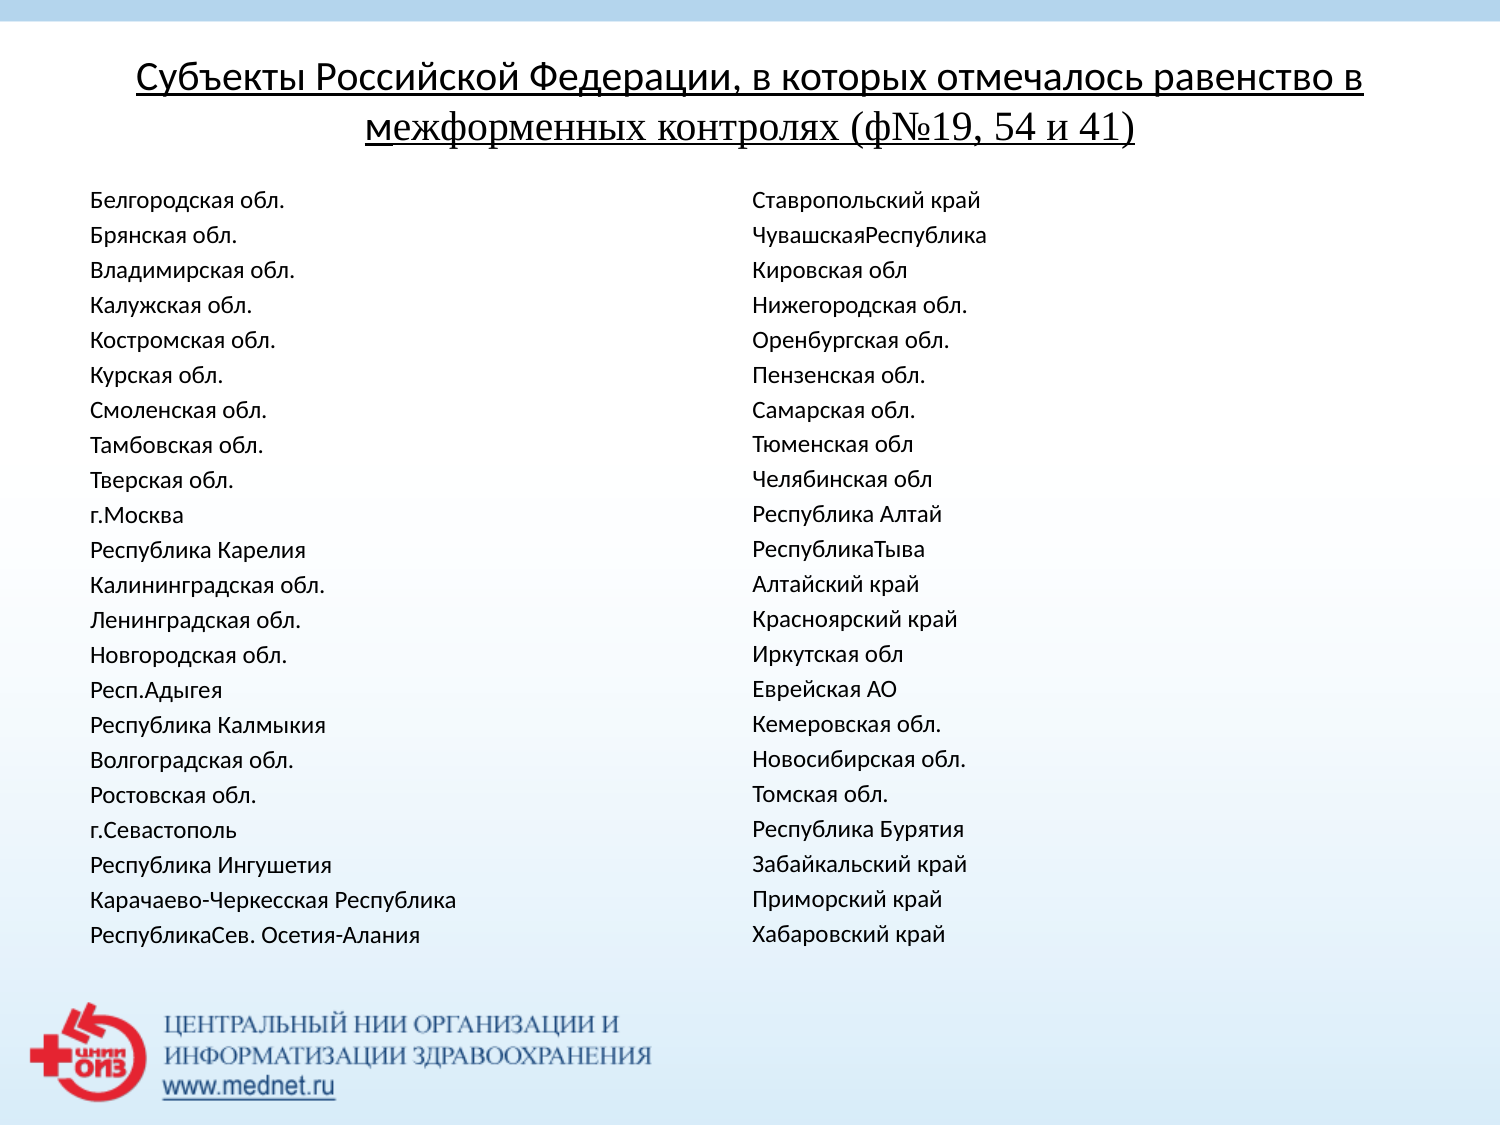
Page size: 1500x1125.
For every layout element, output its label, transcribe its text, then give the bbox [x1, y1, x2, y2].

title Субъекты Российской Федерации, в которых отмечалось равенство в межформенных контролях (ф№19, 54 и 41) [75, 45, 1425, 153]
list Ставропольский край ЧувашскаяРеспублика Кировская обл Нижегородская обл. Оренбургская обл. Пензенская обл. Самарская обл. Тюменская обл Челябинская обл Республика Алтай РеспубликаТыва Алтайский край Красноярский край Иркутская обл Еврейская АО Кемеровская обл. Новосибирская обл. Томская обл. Республика Бурятия Забайкальский край Приморский край Хабаровский край [737, 175, 1400, 1020]
list Белгородская обл. Брянская обл. Владимирская обл. Калужская обл. Костромская обл. Курская обл. Смоленская обл. Тамбовская обл. Тверская обл. г.Москва Республика Карелия Калининградская обл. Ленинградская обл. Новгородская обл. Респ.Адыгея Республика Калмыкия Волгоградская обл. Ростовская обл. г.Севастополь Республика Ингушетия Карачаево-Черкесская Республика РеспубликаСев. Осетия-Алания [75, 175, 737, 997]
picture [0, 0, 1500, 1125]
